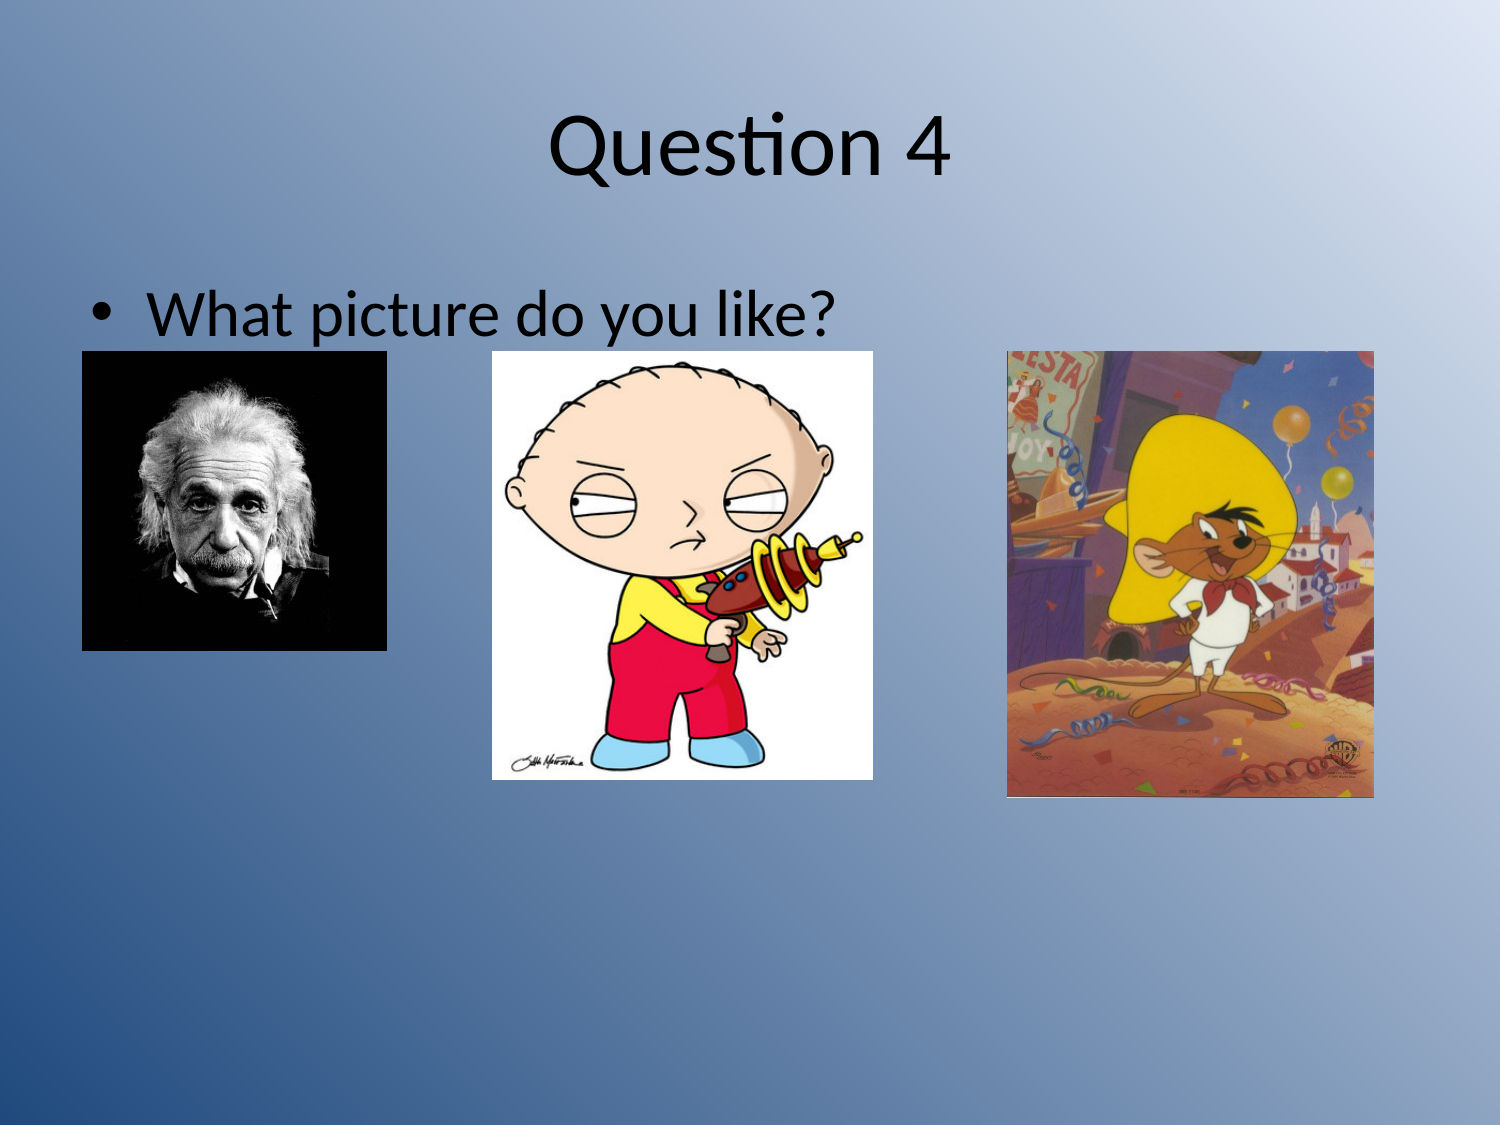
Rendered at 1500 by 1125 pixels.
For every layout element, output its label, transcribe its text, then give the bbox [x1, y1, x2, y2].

picture [81, 351, 387, 651]
title Question 4 [75, 45, 1425, 233]
list What picture do you like? [75, 262, 1425, 1005]
picture [1007, 351, 1374, 798]
picture [491, 351, 874, 780]
